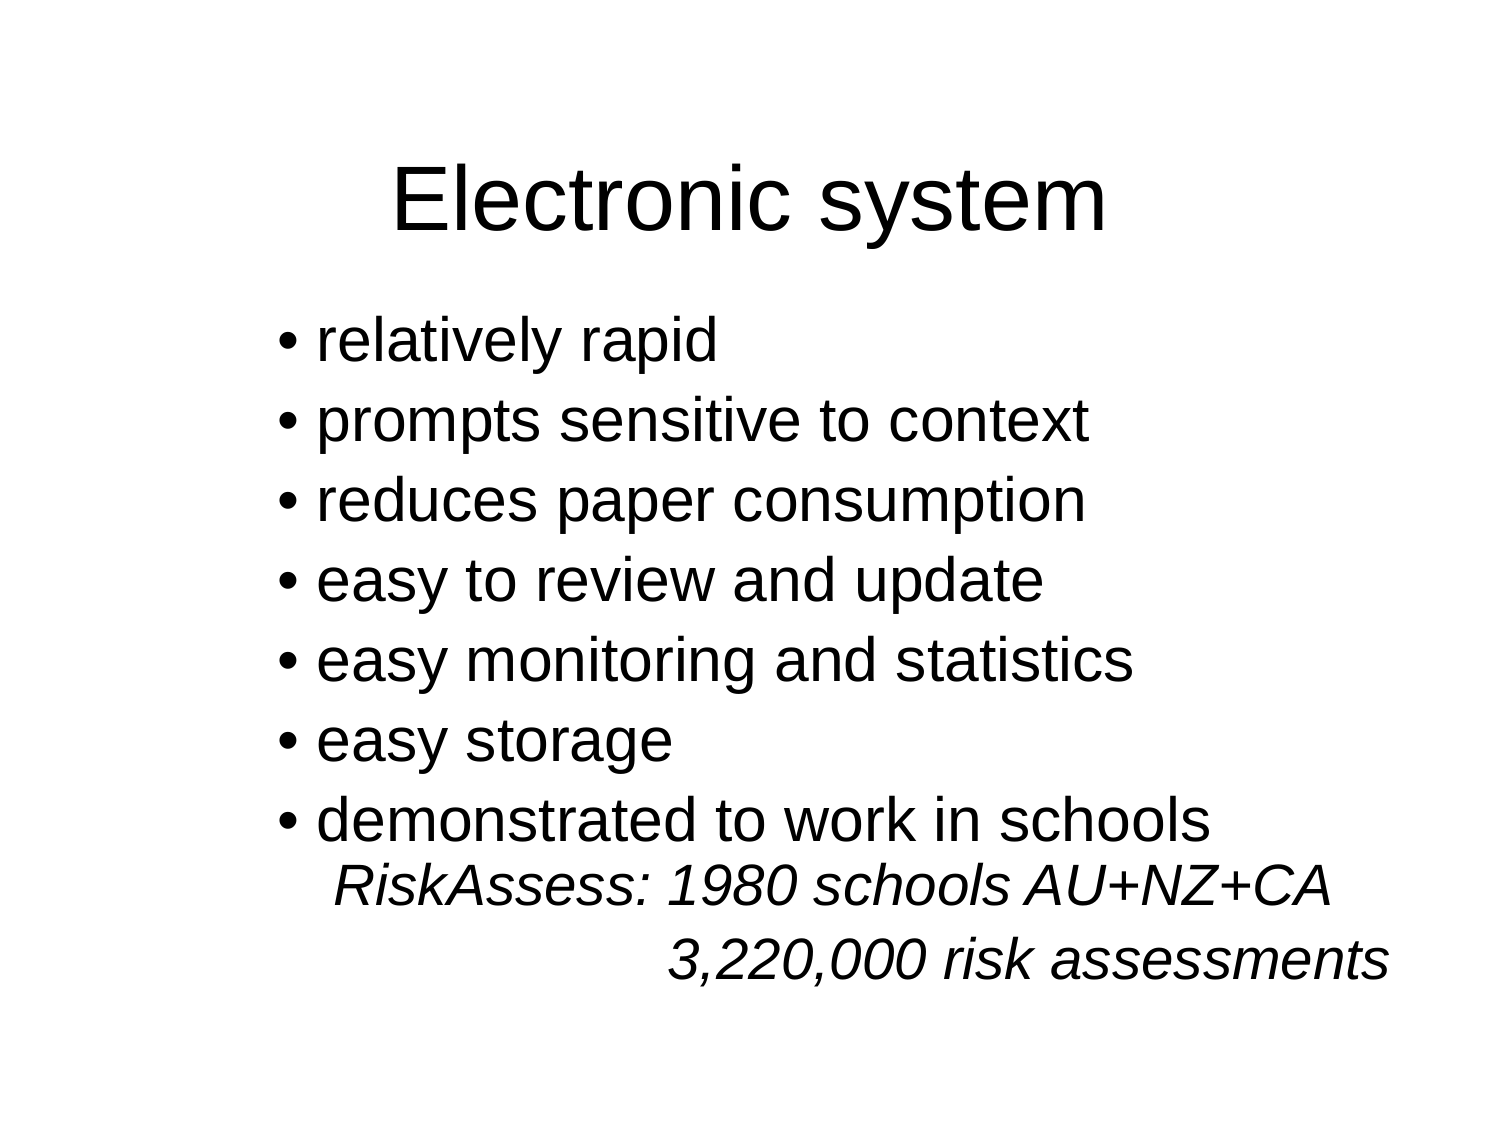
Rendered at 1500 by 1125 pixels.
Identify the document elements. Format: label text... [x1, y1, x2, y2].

title Electronic system [112, 99, 1388, 288]
list • relatively rapid • prompts sensitive to context • reduces paper consumption • easy to review and update • easy monitoring and statistics • easy storage • demonstrated to work in schools RiskAssess: 1980 schools AU+NZ+CA 3,220,000 risk assessments [262, 299, 1459, 1013]
